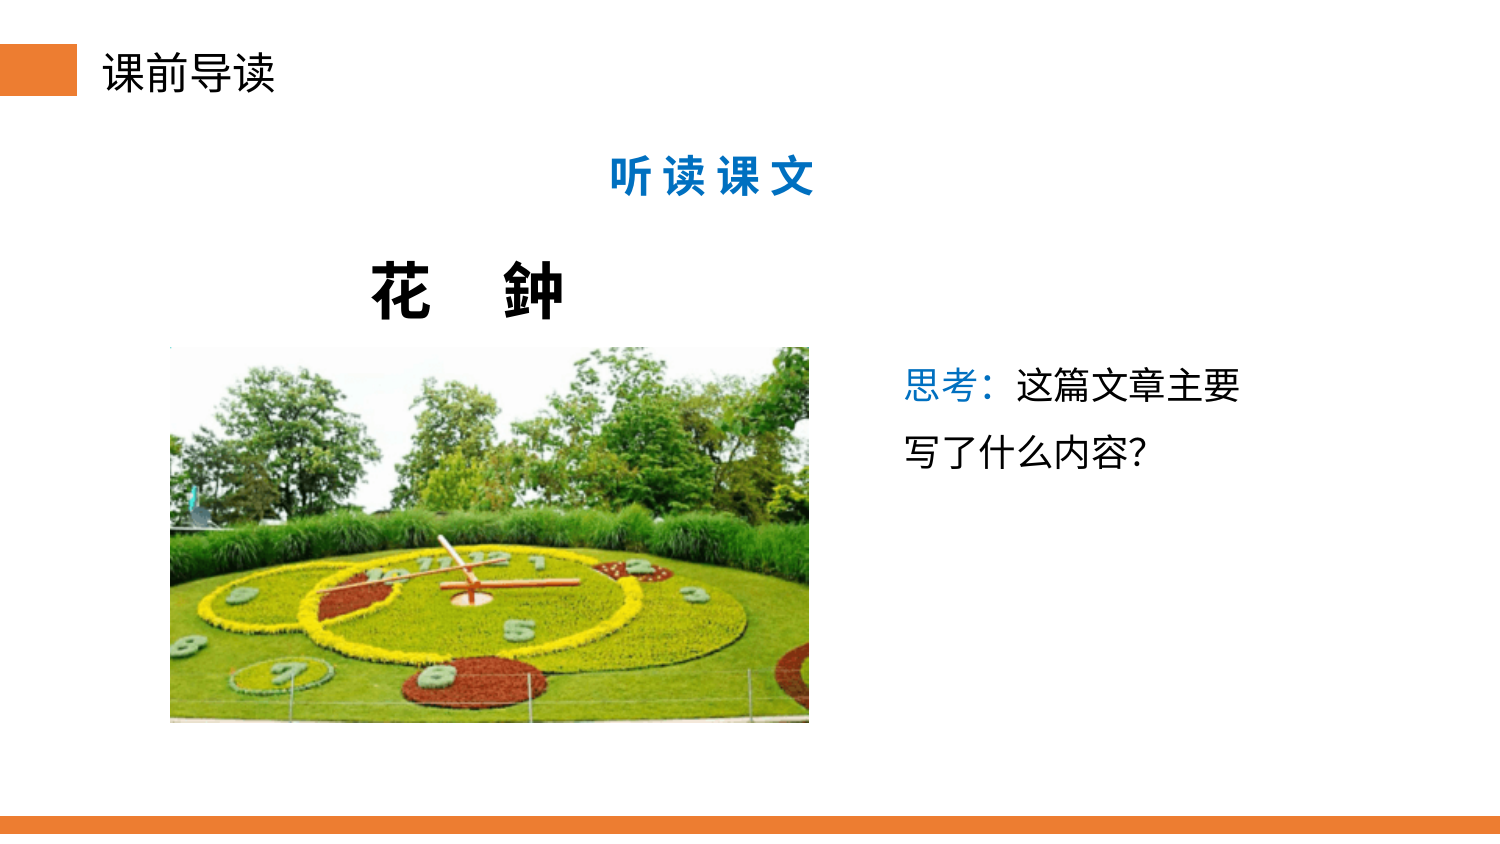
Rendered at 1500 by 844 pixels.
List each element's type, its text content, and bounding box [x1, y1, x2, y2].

picture [170, 347, 809, 723]
text_box 花 鈡 [357, 246, 577, 333]
text_box 听 读 课 文 [598, 143, 826, 207]
text_box 课前导读 [90, 40, 368, 104]
text_box 思考：这篇文章主要写了什么内容？ [892, 333, 1288, 480]
